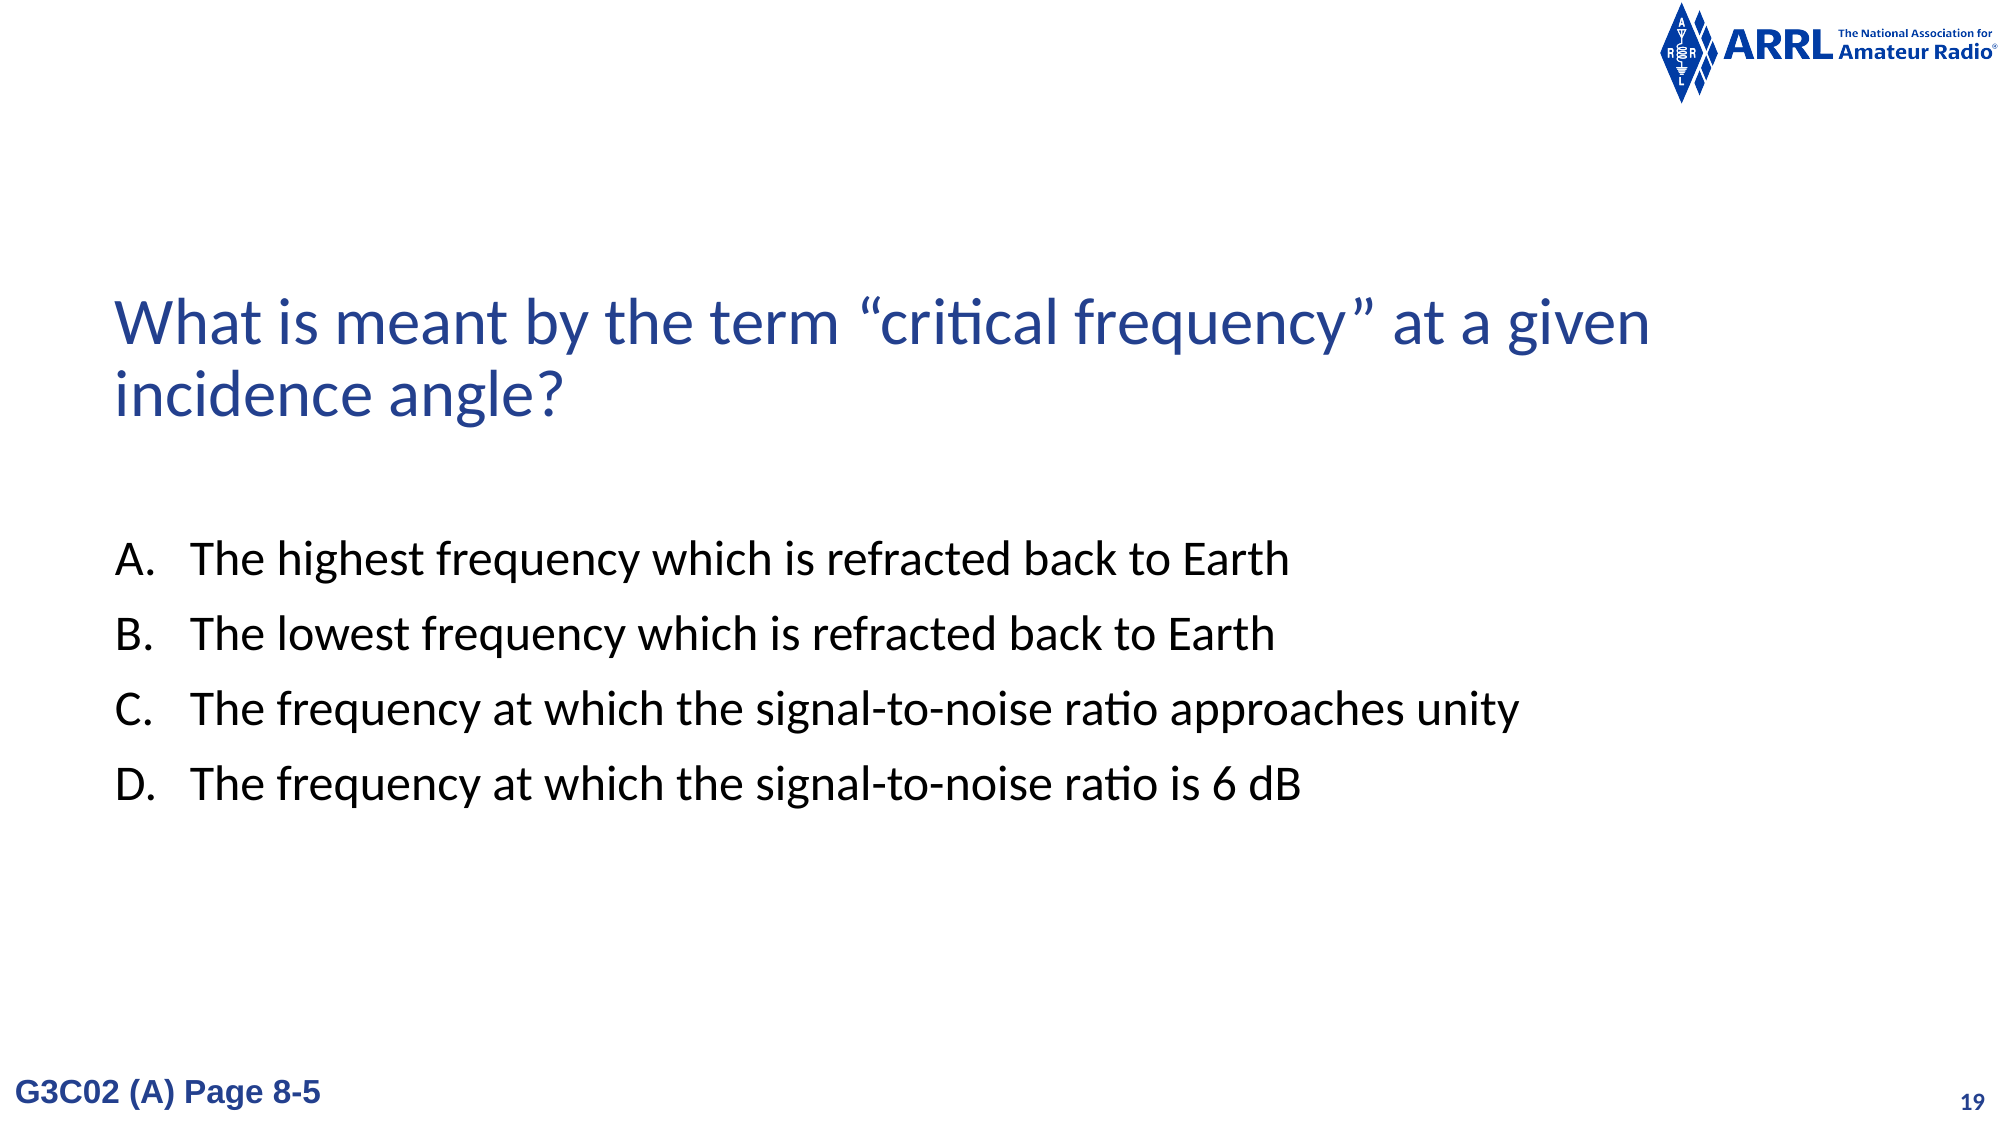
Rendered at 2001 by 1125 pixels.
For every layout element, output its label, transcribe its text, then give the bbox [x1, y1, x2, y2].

text_box G3C02 (A) Page 8-5 [0, 1062, 1313, 1118]
picture [1658, 0, 1999, 106]
text_box 19 [1875, 1077, 2000, 1123]
list The highest frequency which is refracted back to Earth The lowest frequency which is refracted back to Earth The frequency at which the signal-to-noise ratio approaches unity The frequency at which the signal-to-noise ratio is 6 dB [99, 525, 1900, 1005]
title What is meant by the term “critical frequency” at a given incidence angle? [99, 249, 1900, 468]
